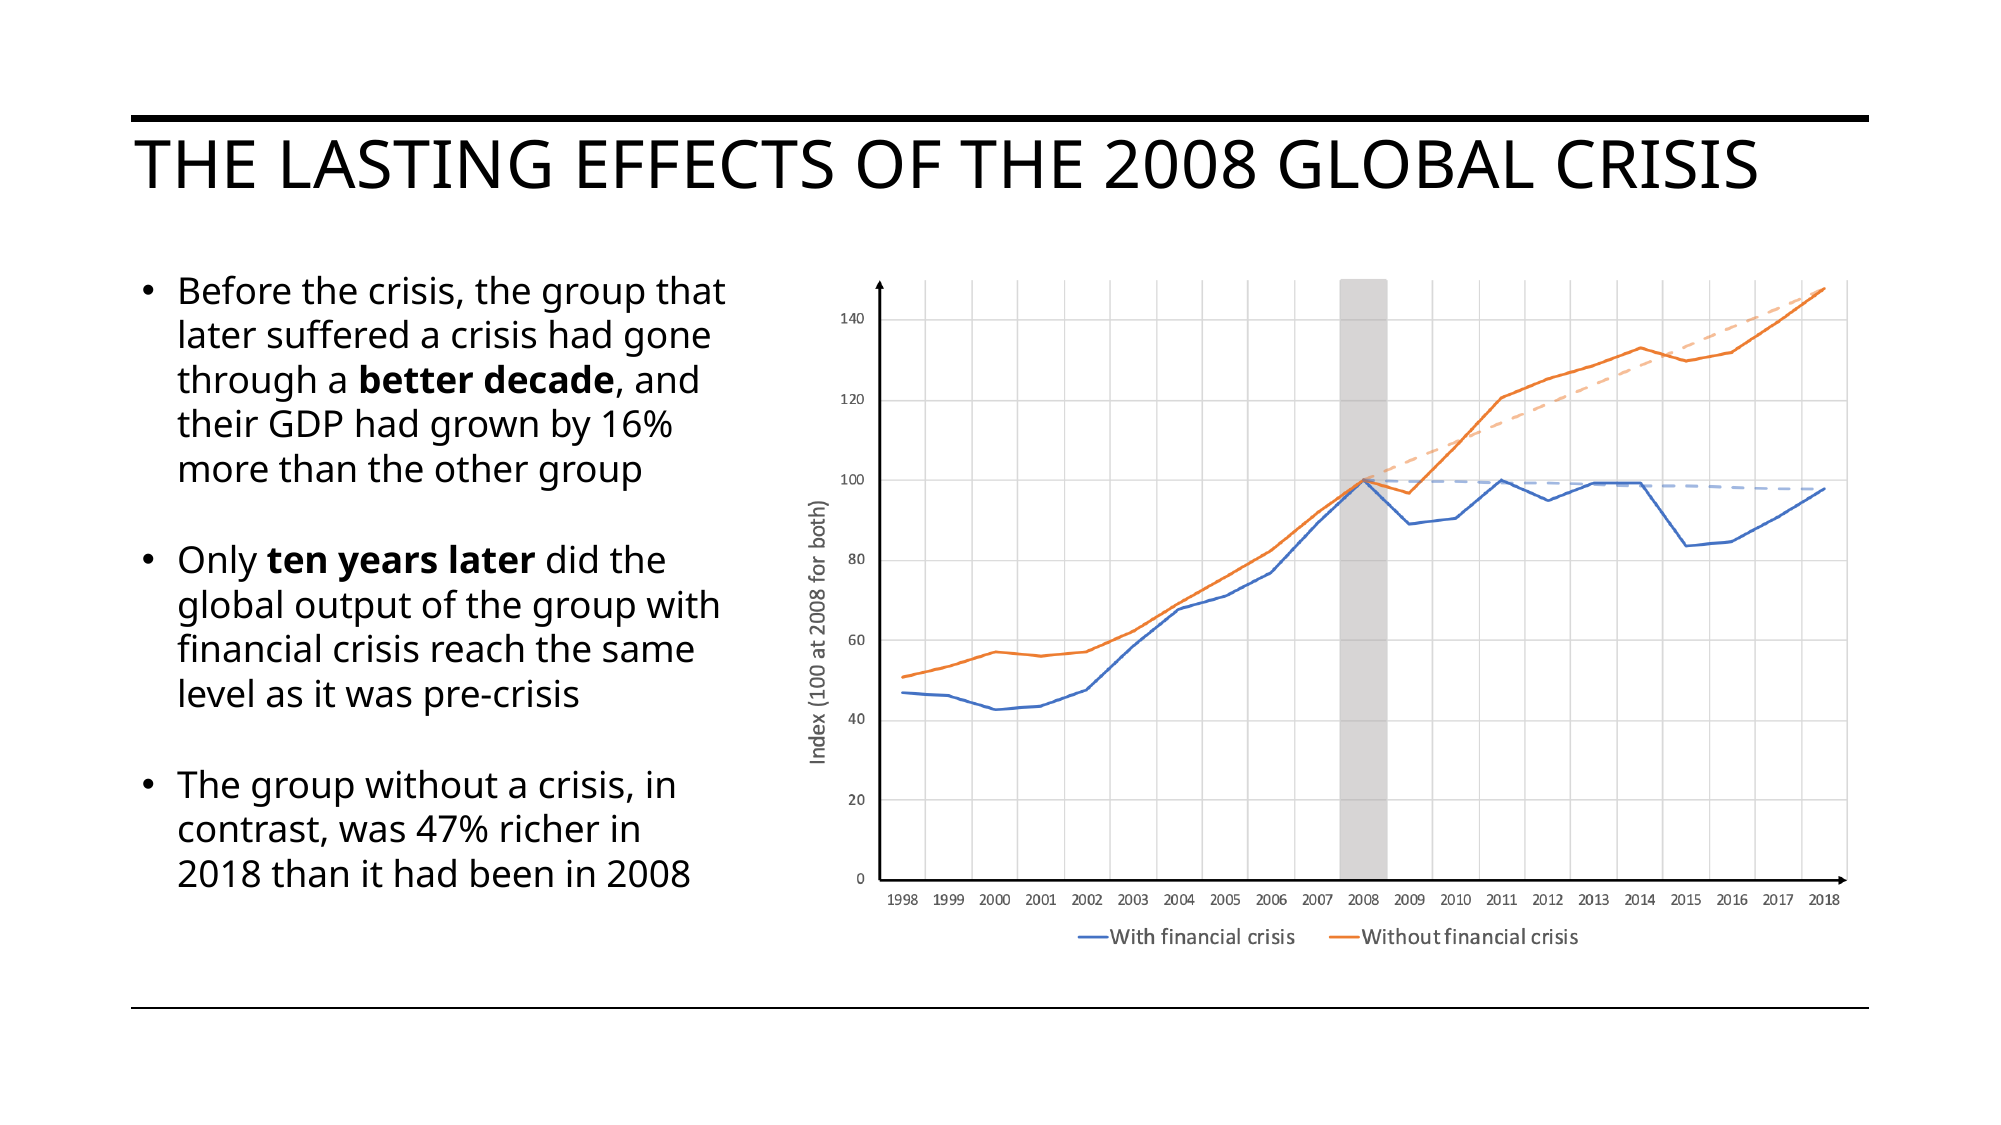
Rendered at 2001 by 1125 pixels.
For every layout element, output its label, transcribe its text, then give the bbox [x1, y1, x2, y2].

title The lasting effects of the 2008 global crisis [119, 114, 1874, 223]
picture [796, 259, 1854, 953]
list Before the crisis, the group that later suffered a crisis had gone through a better decade, and their GDP had grown by 16% more than the other group Only ten years later did the global output of the group with financial crisis reach the same level as it was pre-crisis The group without a crisis, in contrast, was 47% richer in 2018 than it had been in 2008 [126, 259, 748, 951]
